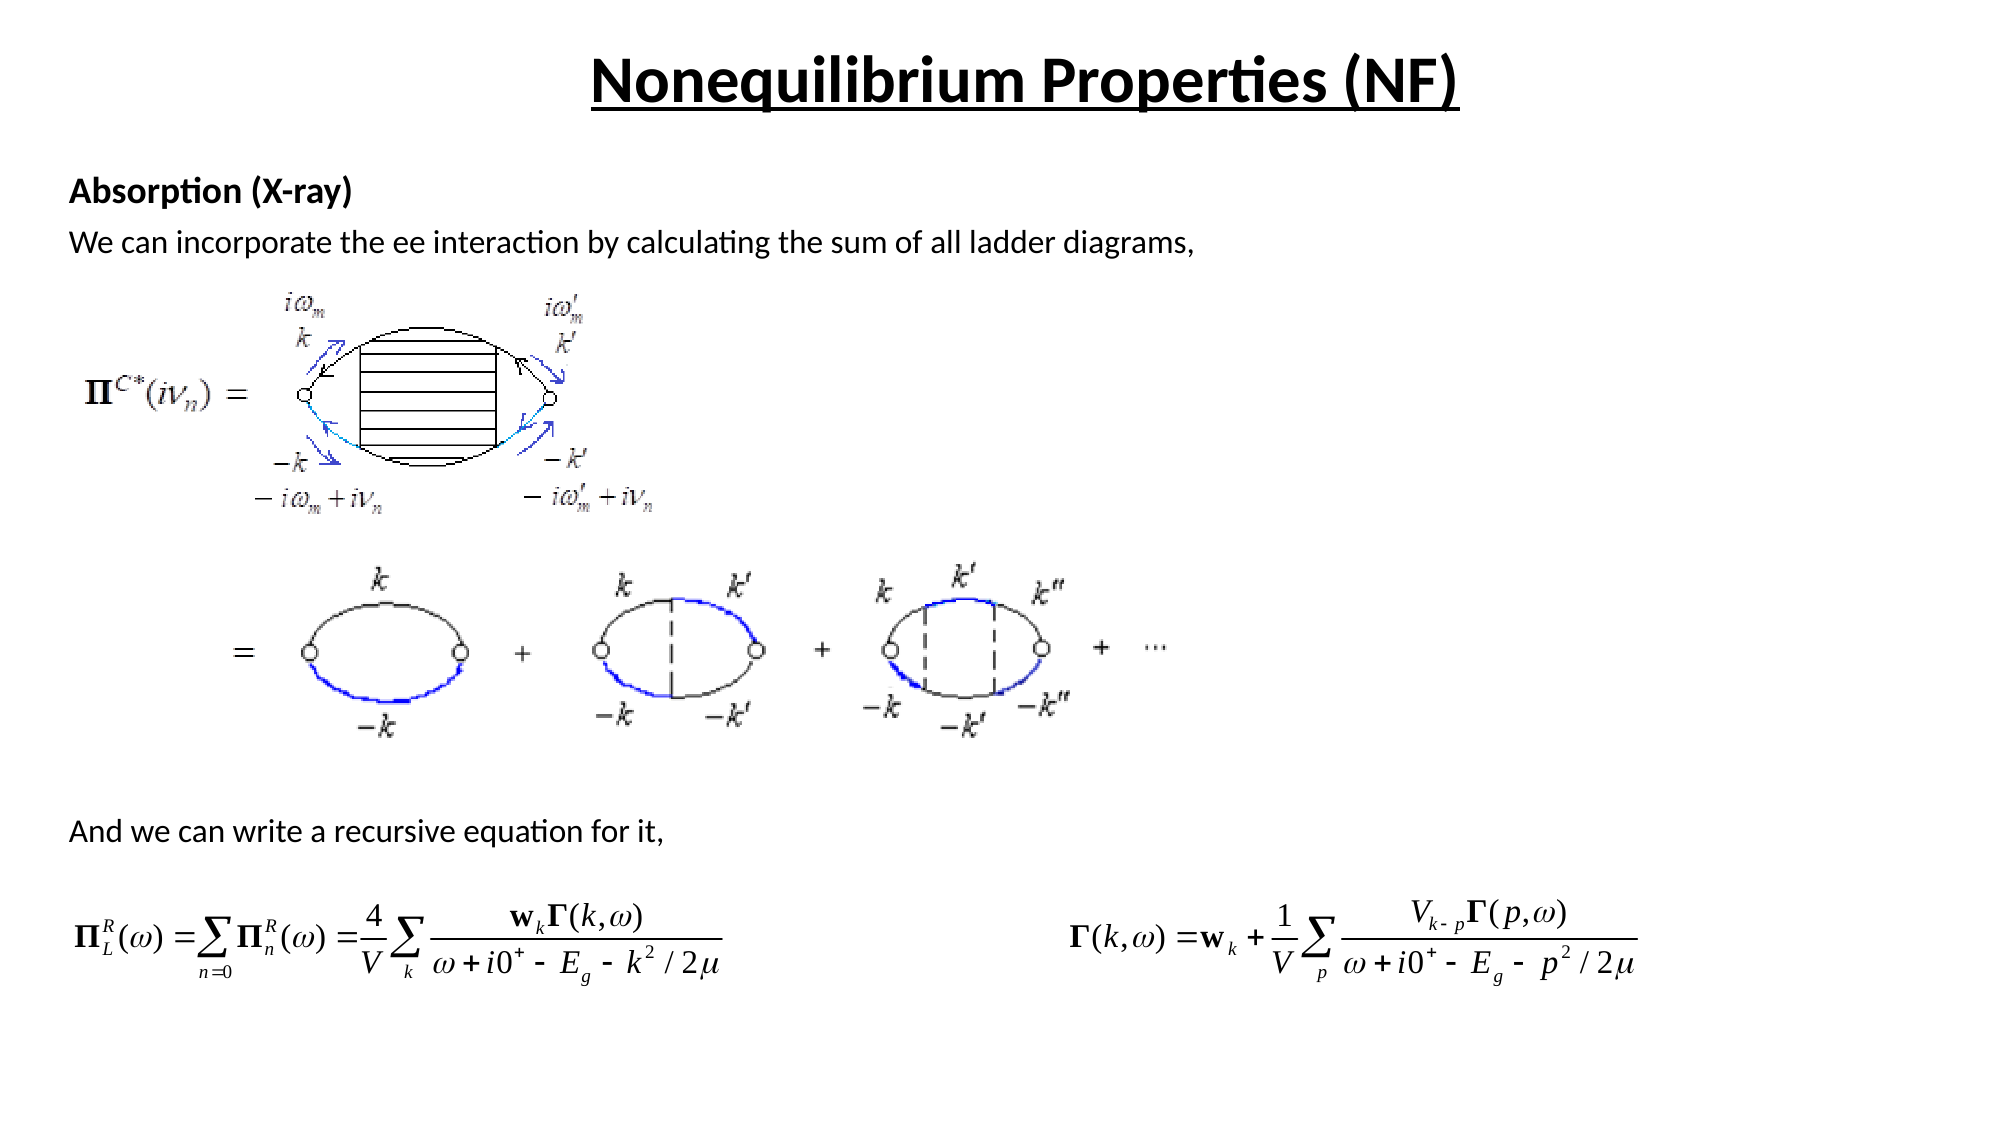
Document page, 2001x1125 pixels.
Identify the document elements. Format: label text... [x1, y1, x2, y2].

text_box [69, 889, 1645, 995]
text_box Absorption (X-ray) [54, 158, 407, 212]
title Nonequilibrium Properties (NF) [519, 69, 1532, 125]
title Nonequilibrium Properties (NF) [519, 24, 1532, 68]
picture [69, 280, 1180, 752]
text_box And we can write a recursive equation for it, [54, 801, 736, 857]
text_box We can incorporate the ee interaction by calculating the sum of all ladder diagrams, [54, 212, 1346, 267]
